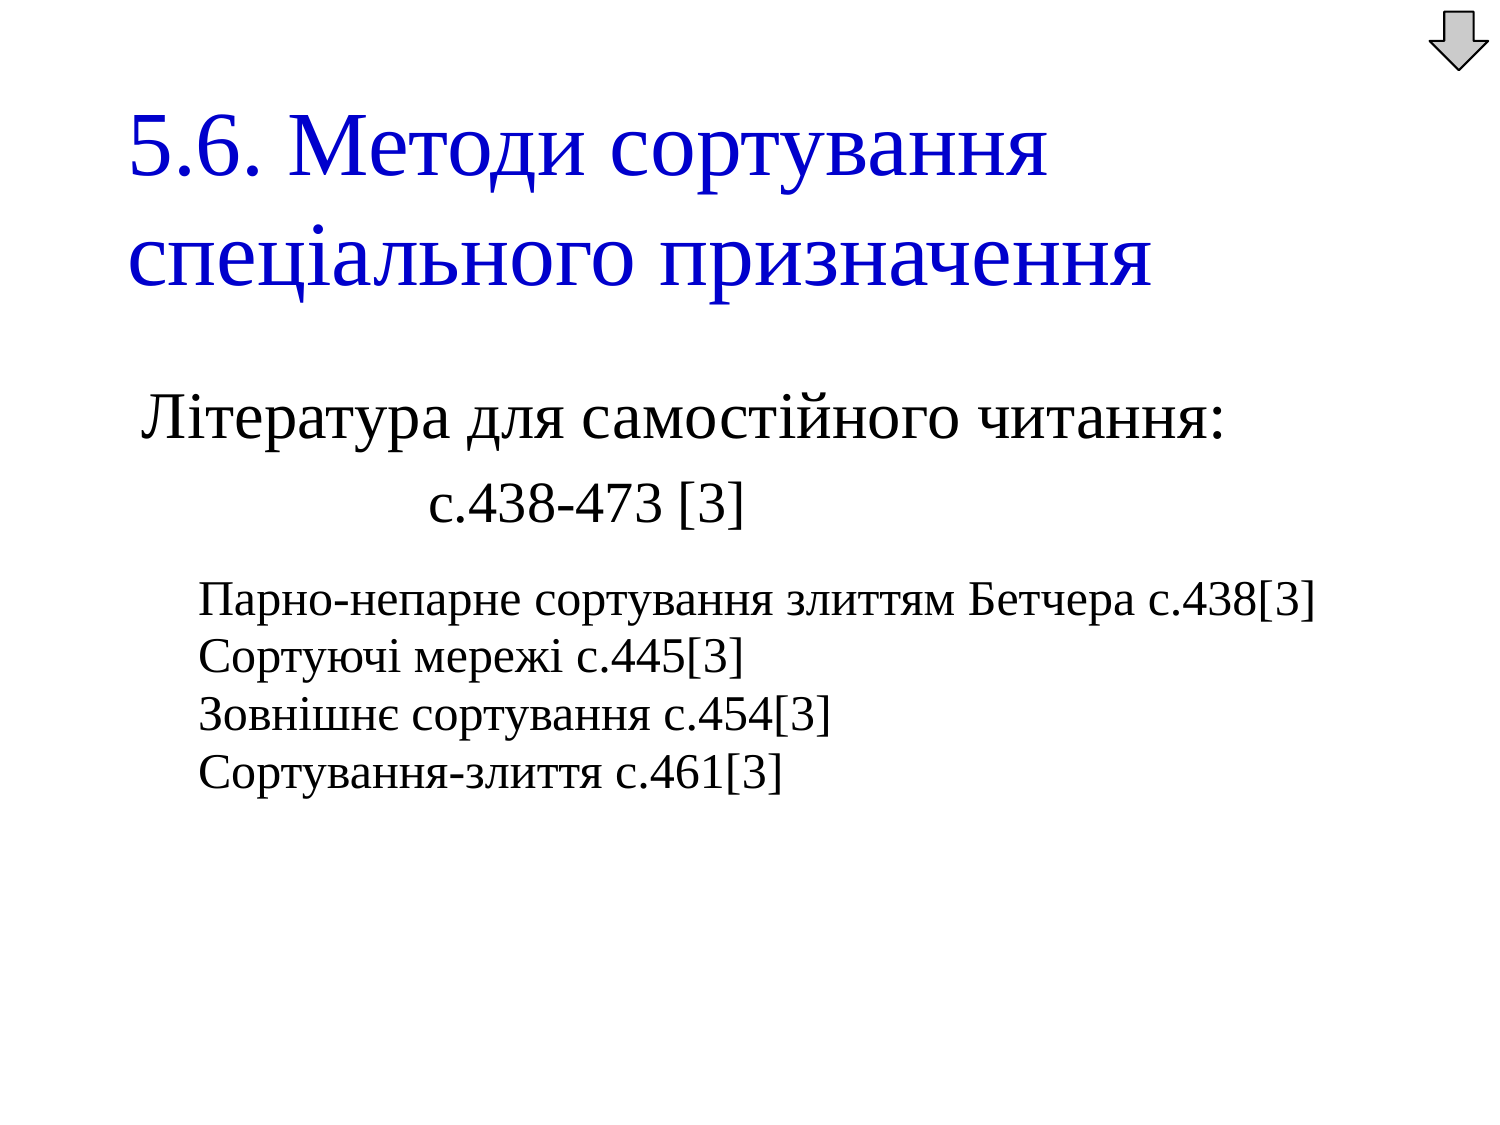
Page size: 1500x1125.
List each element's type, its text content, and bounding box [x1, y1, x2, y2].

list Література для самостійного читання: с.438-473 [3] Парно-непарне сортування злиттям Бетчера с.438[3] Сортуючі мережі с.445[3] Зовнішнє сортування с.454[3] Сортування-злиття с.461[3] [111, 373, 1388, 552]
title 5.6. Методи сортування спеціального призначення [111, 99, 1500, 288]
text_box [1429, 11, 1489, 71]
